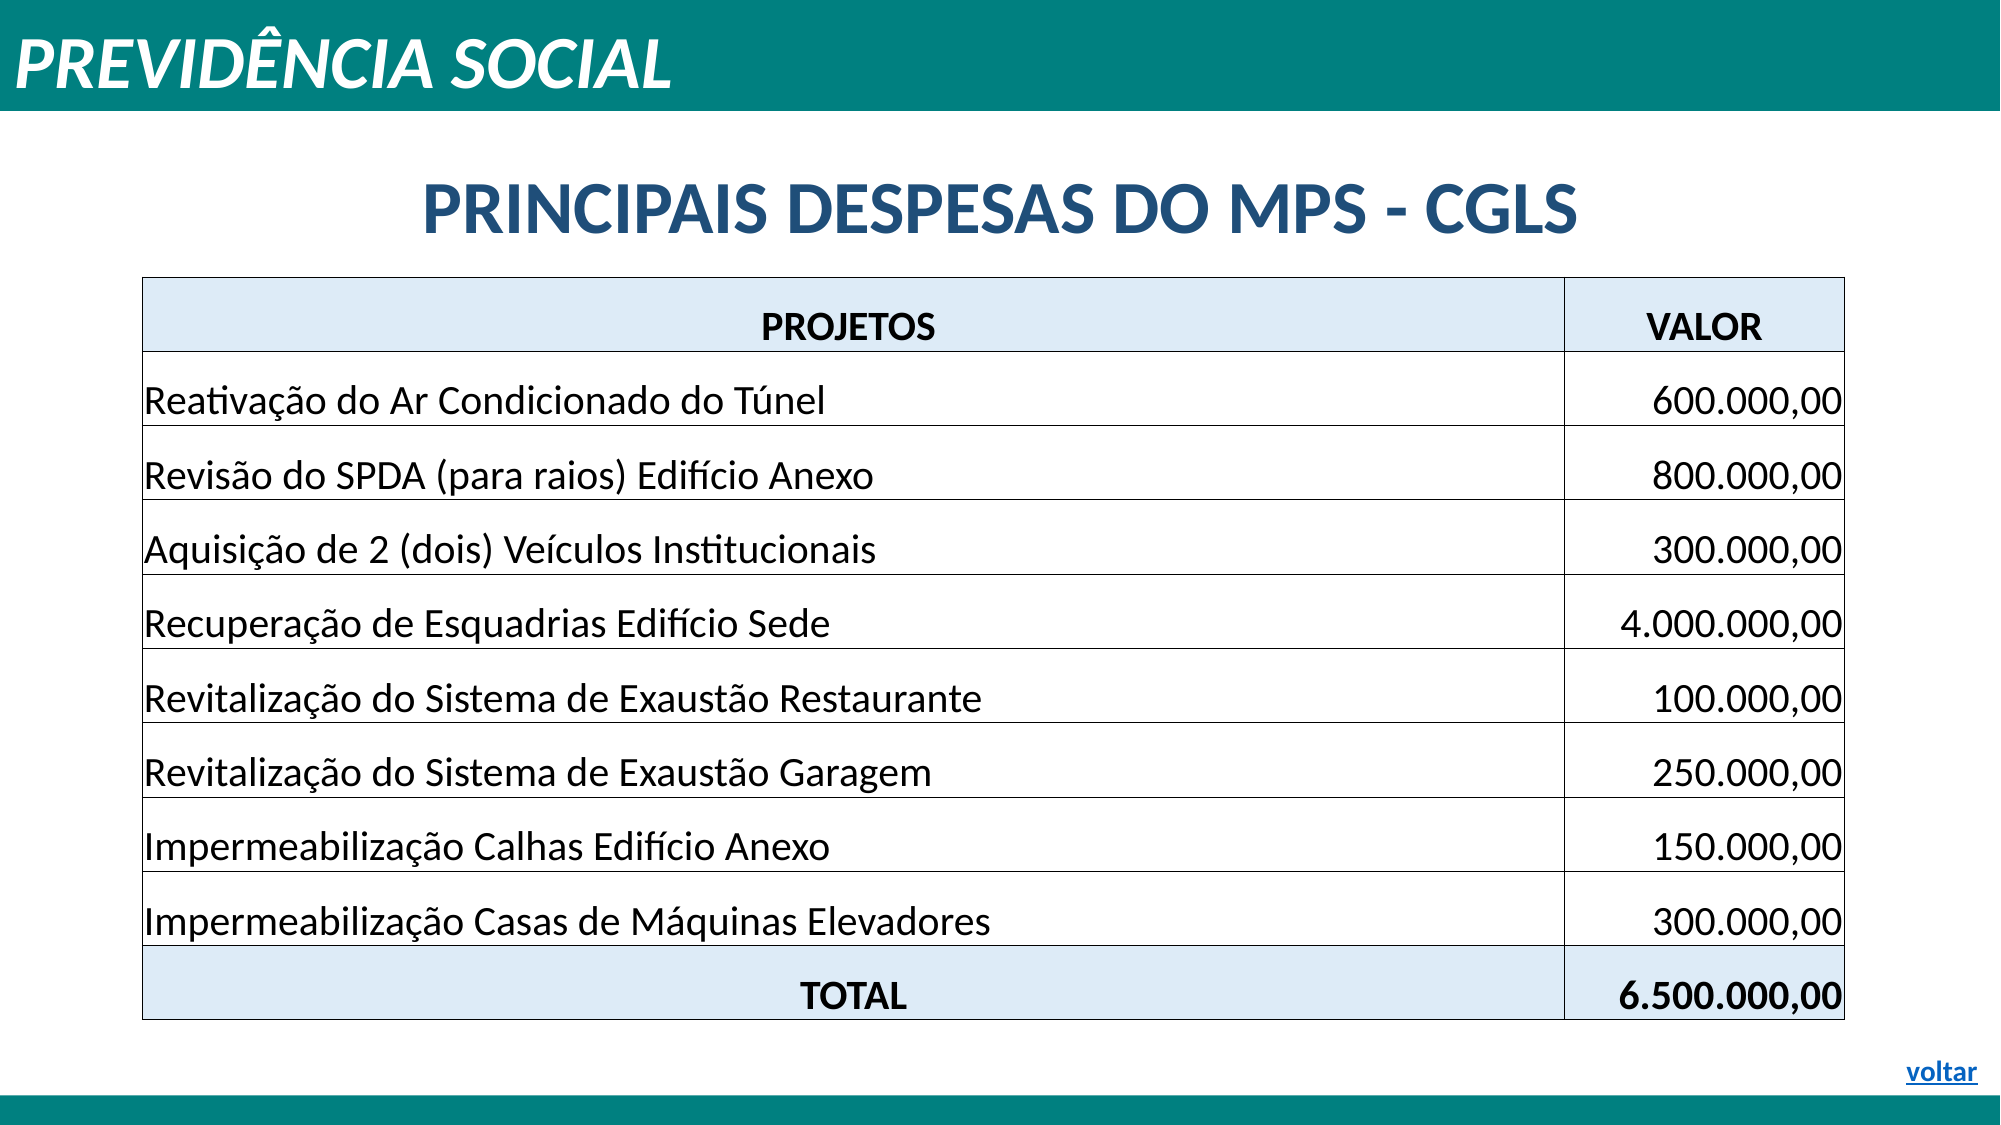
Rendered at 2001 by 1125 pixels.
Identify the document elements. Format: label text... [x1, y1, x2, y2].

table_cell 4.000.000,00 [1565, 575, 1844, 648]
table_cell Reativação do Ar Condicionado do Túnel [143, 352, 1564, 425]
table_cell Revitalização do Sistema de Exaustão Garagem [143, 723, 1564, 797]
table_header VALOR [1565, 278, 1844, 351]
table_cell 6.500.000,00 [1565, 946, 1844, 1019]
text_box PREVIDÊNCIA SOCIAL [0, 0, 2000, 111]
table_cell Impermeabilização Calhas Edifício Anexo [143, 798, 1564, 871]
text_box [0, 1095, 2000, 1125]
title PRINCIPAIS DESPESAS DO MPS - CGLS [142, 140, 1862, 277]
table_cell Revisão do SPDA (para raios) Edifício Anexo [143, 426, 1564, 499]
table_cell 300.000,00 [1565, 500, 1844, 574]
table_cell 100.000,00 [1565, 649, 1844, 722]
table_cell Aquisição de 2 (dois) Veículos Institucionais [143, 500, 1564, 574]
table_cell 150.000,00 [1565, 798, 1844, 871]
table_cell Impermeabilização Casas de Máquinas Elevadores [143, 872, 1564, 945]
table_cell 800.000,00 [1565, 426, 1844, 499]
table_cell 250.000,00 [1565, 723, 1844, 797]
table_cell 300.000,00 [1565, 872, 1844, 945]
table_cell TOTAL [143, 946, 1564, 1019]
table_header PROJETOS [143, 278, 1564, 351]
table_cell Revitalização do Sistema de Exaustão Restaurante [143, 649, 1564, 722]
table_cell 600.000,00 [1565, 352, 1844, 425]
text_box voltar [1891, 1044, 2000, 1095]
table_cell Recuperação de Esquadrias Edifício Sede [143, 575, 1564, 648]
